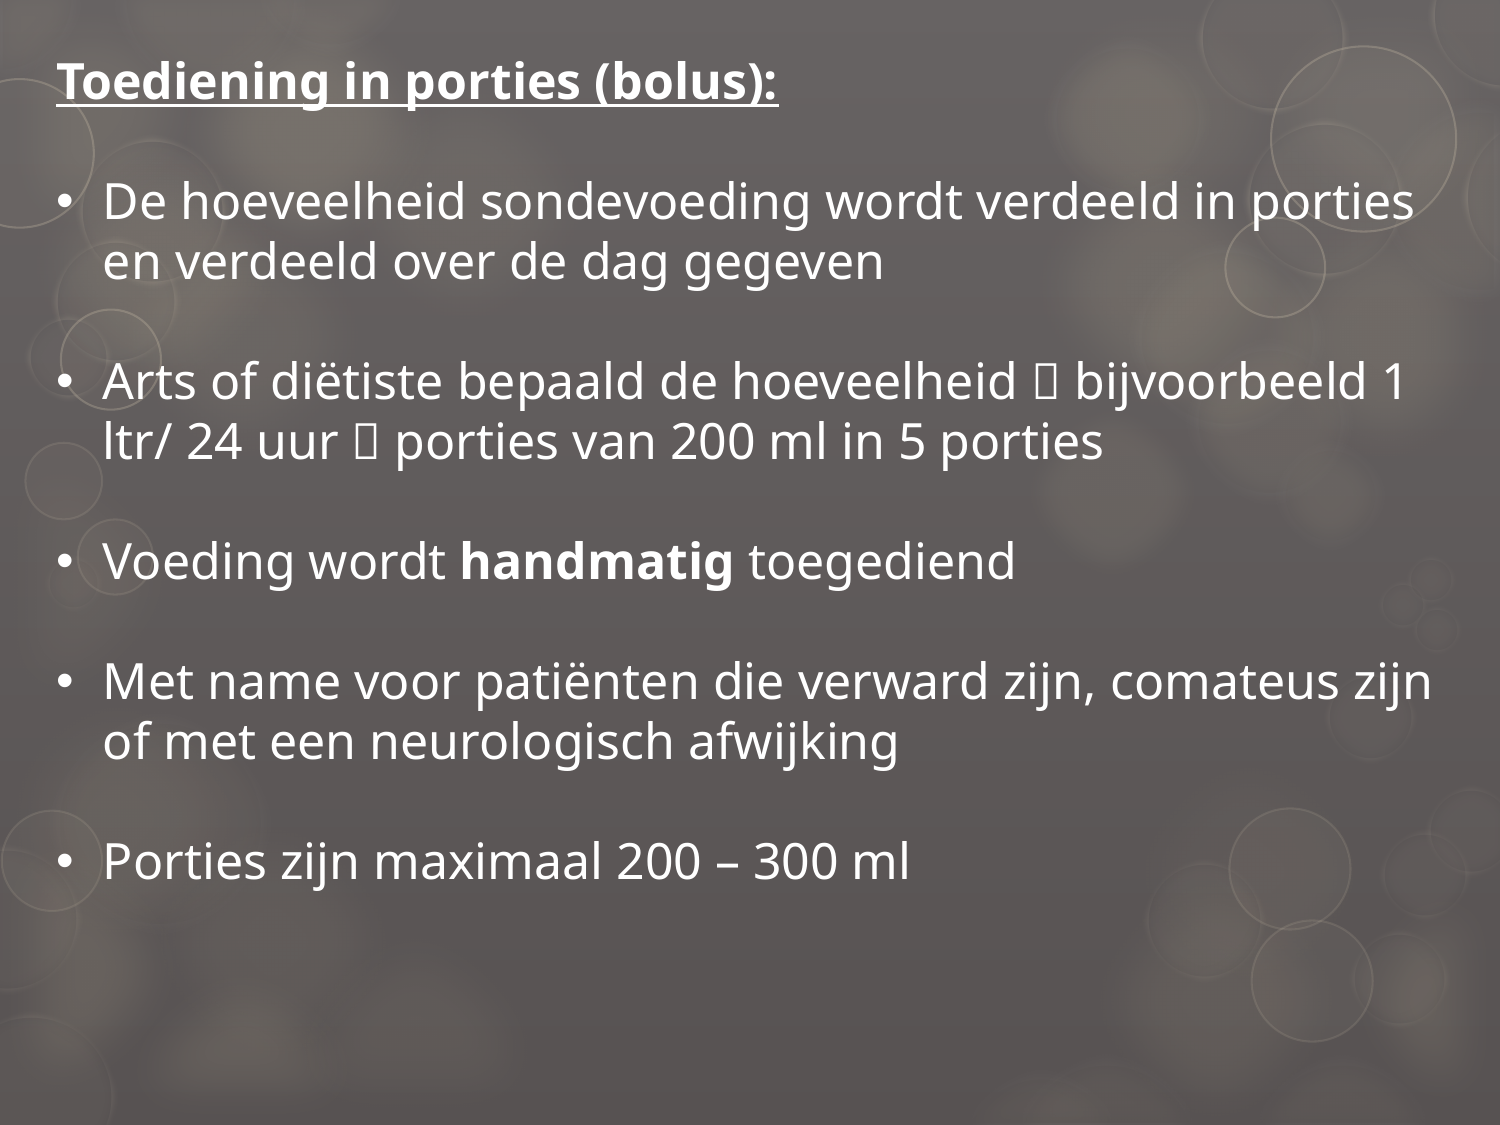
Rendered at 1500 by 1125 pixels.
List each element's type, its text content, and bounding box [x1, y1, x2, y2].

text_box Toediening in porties (bolus): De hoeveelheid sondevoeding wordt verdeeld in porties en verdeeld over de dag gegeven Arts of diëtiste bepaald de hoeveelheid  bijvoorbeeld 1 ltr/ 24 uur  porties van 200 ml in 5 porties Voeding wordt handmatig toegediend Met name voor patiënten die verward zijn, comateus zijn of met een neurologisch afwijking Porties zijn maximaal 200 – 300 ml [41, 42, 1459, 898]
